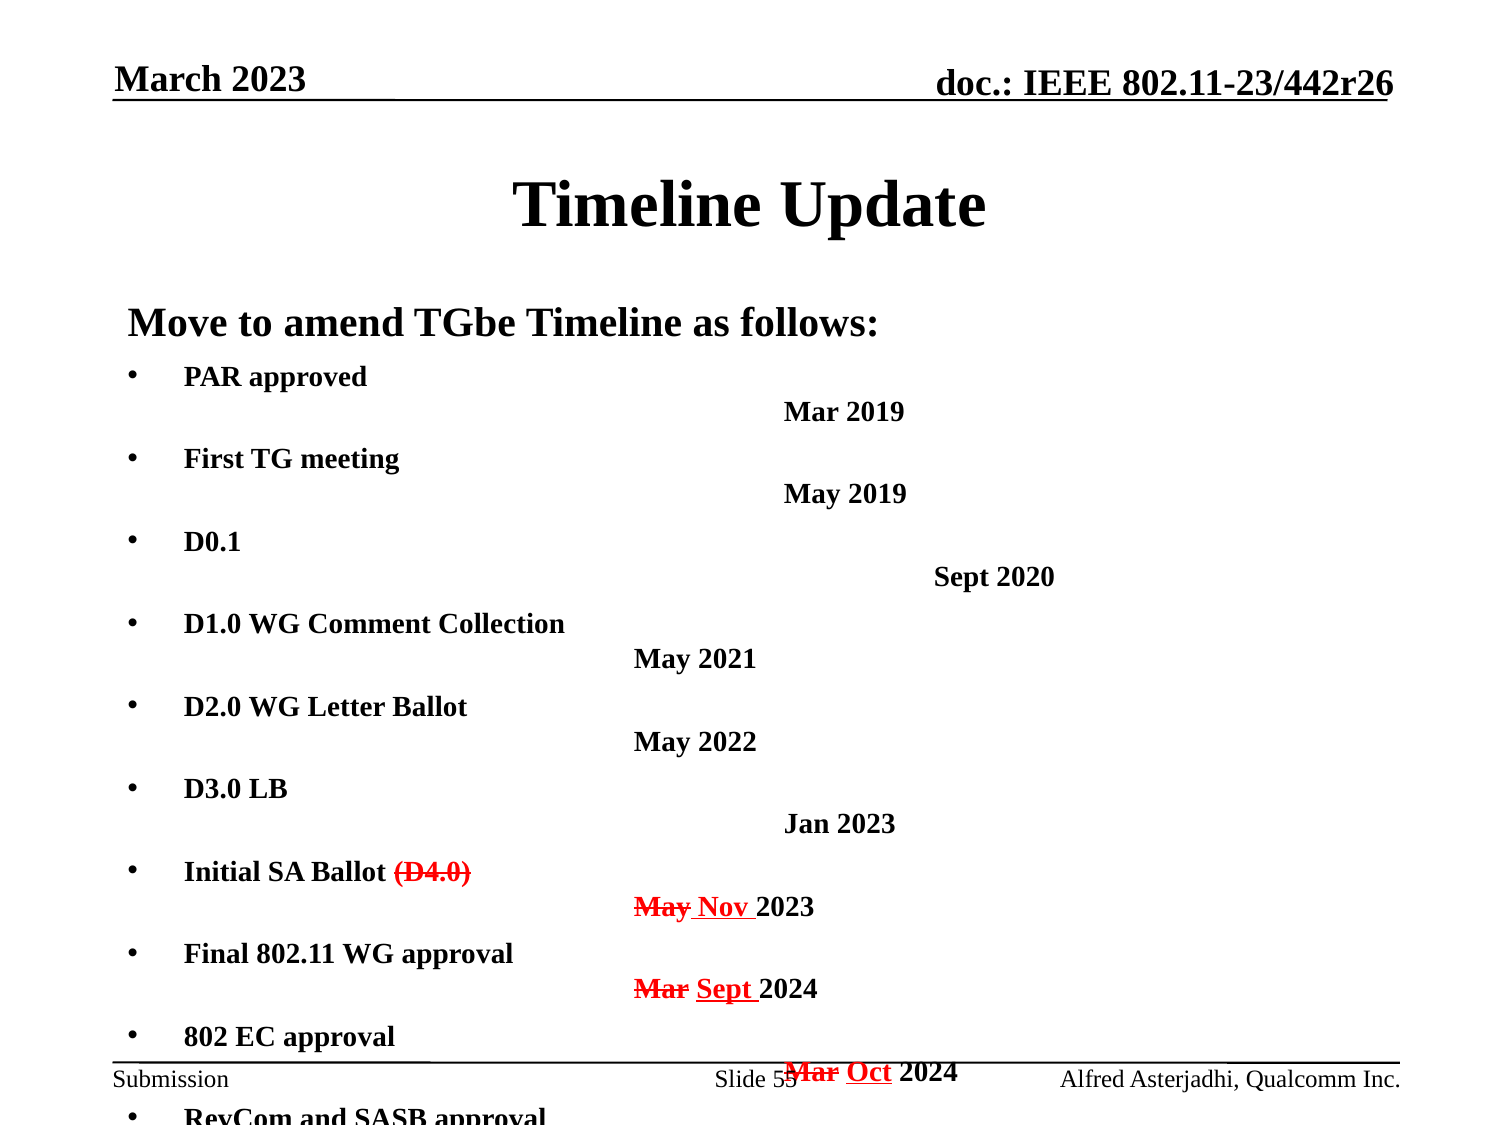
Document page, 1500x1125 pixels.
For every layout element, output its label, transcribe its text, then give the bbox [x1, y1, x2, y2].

slide_number Slide 55 [712, 1061, 800, 1123]
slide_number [114, 54, 423, 100]
footer Alfred Asterjadhi, Qualcomm Inc. [878, 1061, 1402, 1093]
title Timeline Update [112, 112, 1388, 286]
list Move to amend TGbe Timeline as follows: PAR approved Mar 2019 First TG meeting May 2019 D0.1 Sept 2020 D1.0 WG Comment Collection May 2021 D2.0 WG Letter Ballot May 2022 D3.0 LB Jan 2023 Initial SA Ballot (D4.0) May Nov 2023 Final 802.11 WG approval Mar Sept 2024 802 EC approval Mar Oct 2024 RevCom and SASB approval May Dec 2024 Move: Abhishek Patil Second: Brian Hart Discussion: None. Result: Approved with unanimous consent. [112, 286, 1388, 1063]
